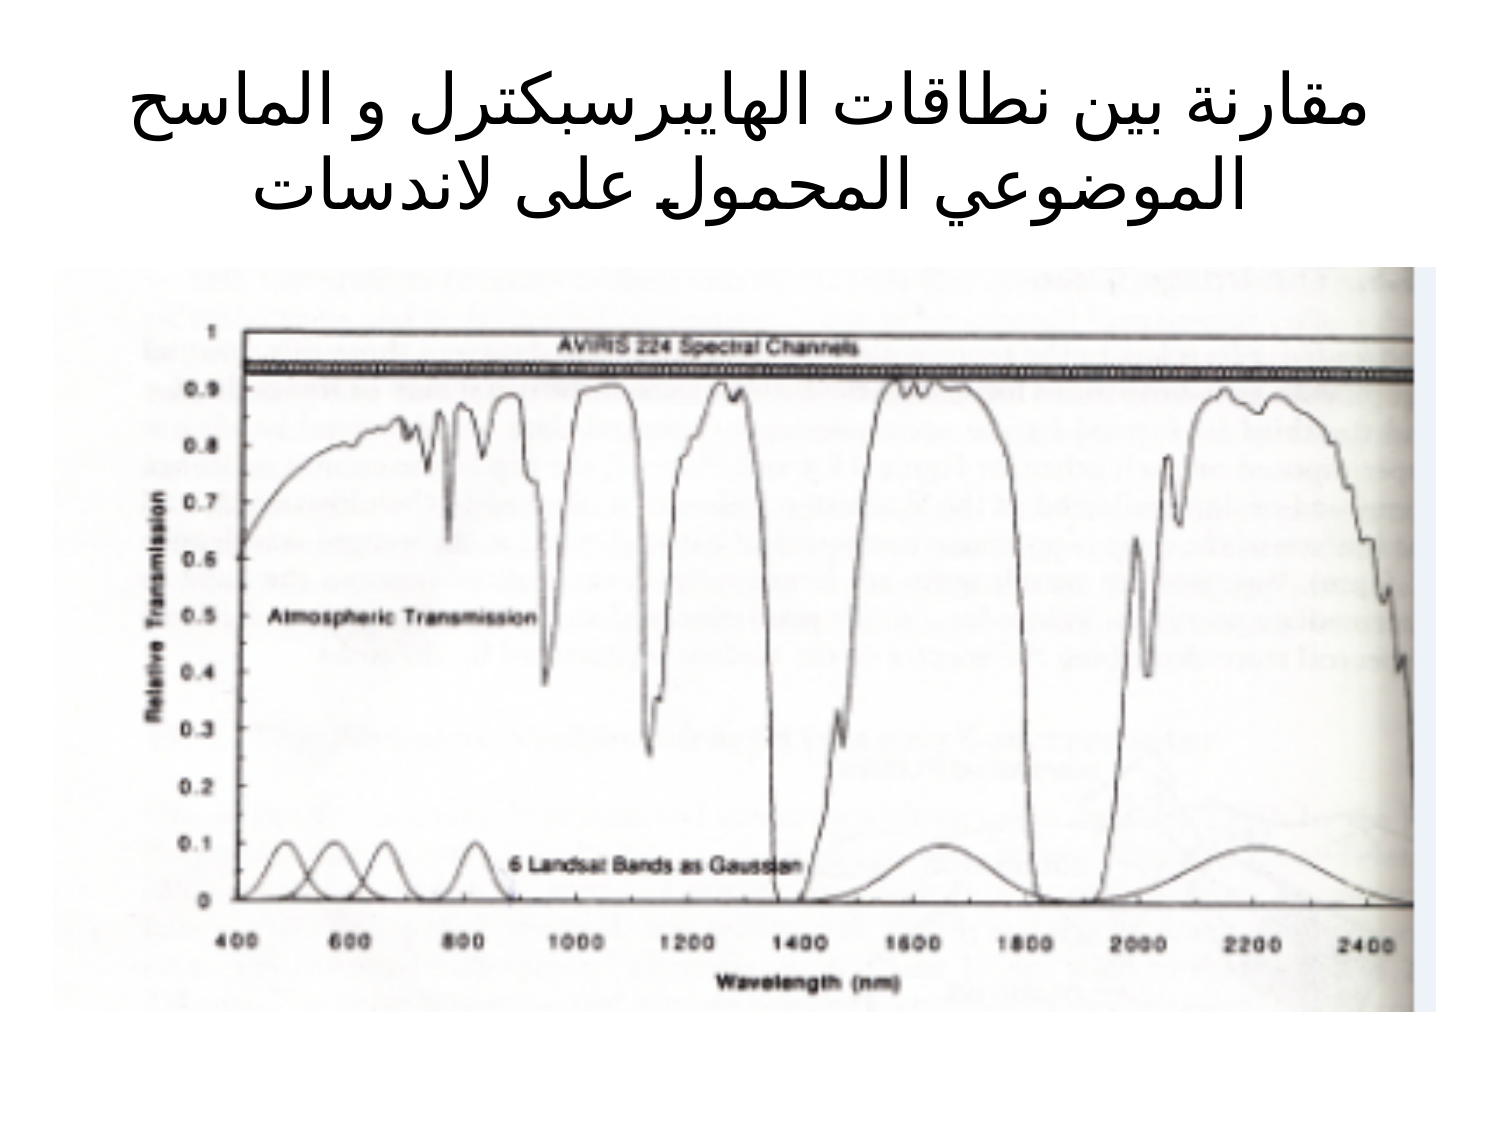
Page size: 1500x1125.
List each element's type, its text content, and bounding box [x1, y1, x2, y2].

title مقارنة بين نطاقات الهايبرسبكترل و الماسح الموضوعي المحمول على لاندسات [75, 45, 1425, 233]
picture [52, 266, 1436, 1012]
